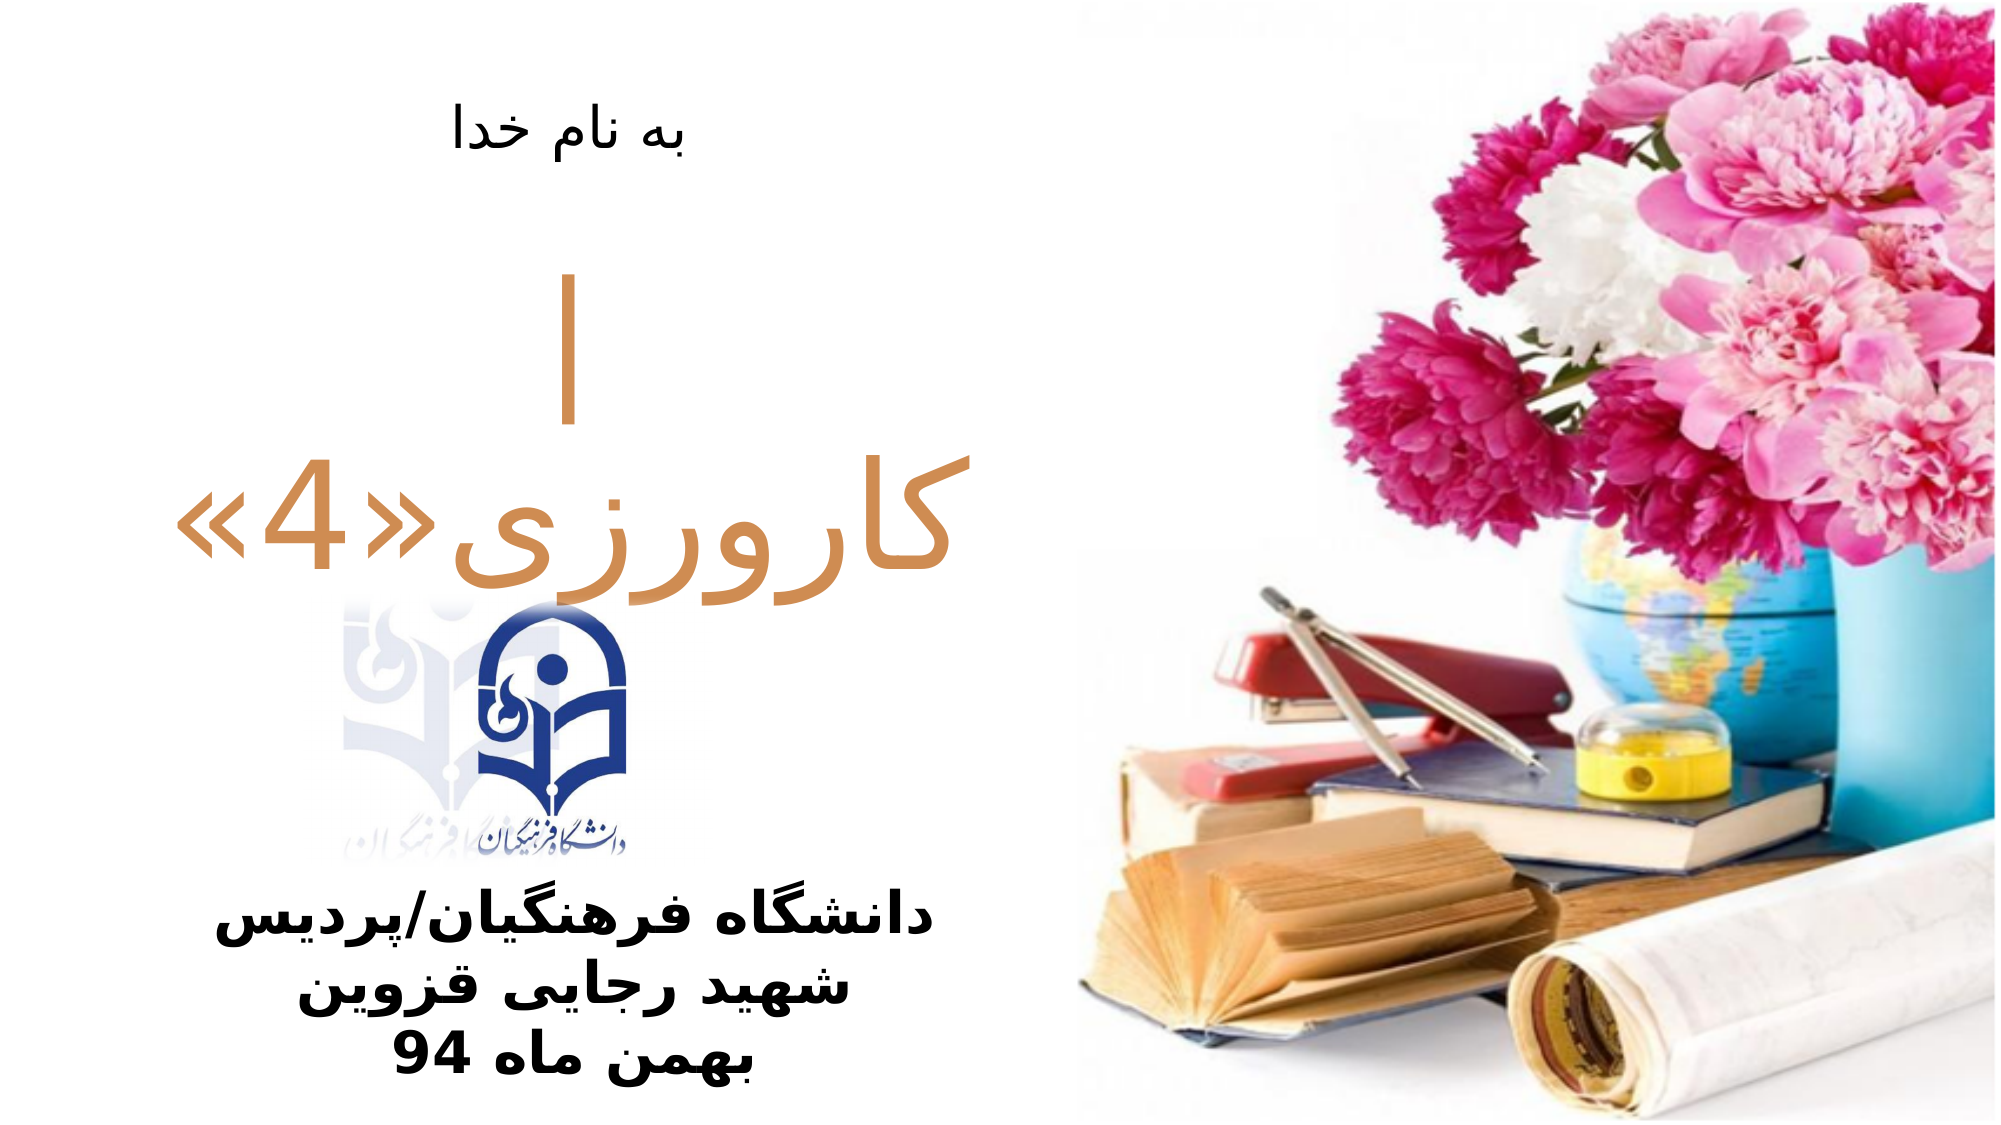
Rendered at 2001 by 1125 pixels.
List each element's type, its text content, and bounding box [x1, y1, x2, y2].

text_box دانشگاه فرهنگیان/پردیس شهید رجایی قزوین بهمن ماه 94 [131, 867, 1018, 1092]
text_box [1073, 0, 2000, 1125]
picture [302, 593, 714, 868]
text_box به نام خدا | کارورزی«4» [120, 82, 1018, 608]
